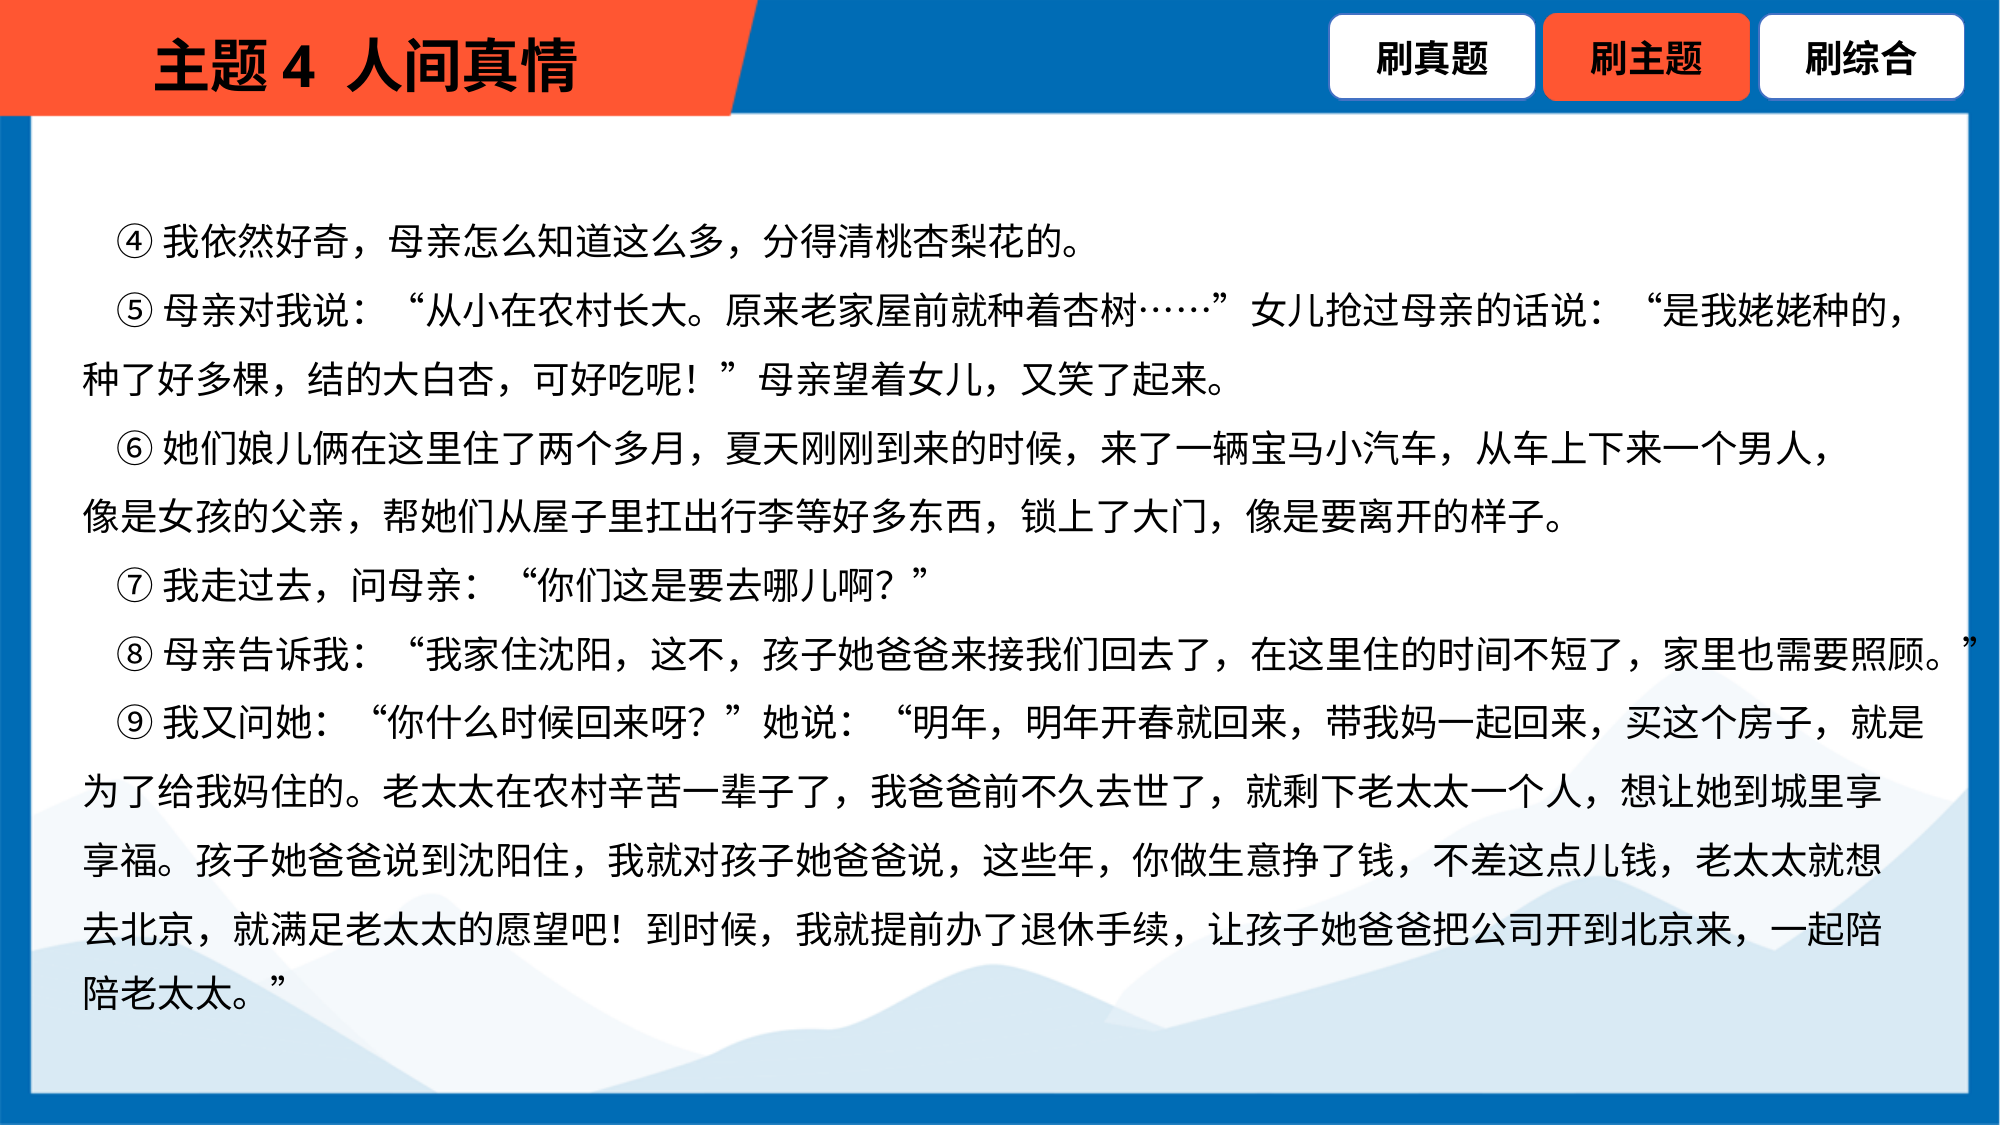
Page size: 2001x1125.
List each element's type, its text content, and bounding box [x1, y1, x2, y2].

picture [0, 0, 2000, 1125]
text_box ④我依然好奇，母亲怎么知道这么多，分得清桃杏梨花的。 ⑤母亲对我说：“从小在农村长大。原来老家屋前就种着杏树……”女儿抢过母亲的话说：“是我姥姥种的， 种了好多棵，结的大白杏，可好吃呢！”母亲望着女儿，又笑了起来。 ⑥她们娘儿俩在这里住了两个多月，夏天刚刚到来的时候，来了一辆宝马小汽车，从车上下来一个男人， 像是女孩的父亲，帮她们从屋子里扛出行李等好多东西，锁上了大门，像是要离开的样子。 ⑦我走过去，问母亲：“你们这是要去哪儿啊？” ⑧母亲告诉我：“我家住沈阳，这不，孩子她爸爸来接我们回去了，在这里住的时间不短了，家里也需要照顾。” ⑨我又问她：“你什么时候回来呀？”她说：“明年，明年开春就回来，带我妈一起回来，买这个房子，就是 为了给我妈住的。老太太在农村辛苦一辈子了，我爸爸前不久去世了，就剩下老太太一个人，想让她到城里享 享福。孩子她爸爸说到沈阳住，我就对孩子她爸爸说，这些年，你做生意挣了钱，不差这点儿钱，老太太就想 去北京，就满足老太太的愿望吧！到时候，我就提前办了退休手续，让孩子她爸爸把公司开到北京来，一起陪 陪老太太。” [82, 194, 1917, 1009]
